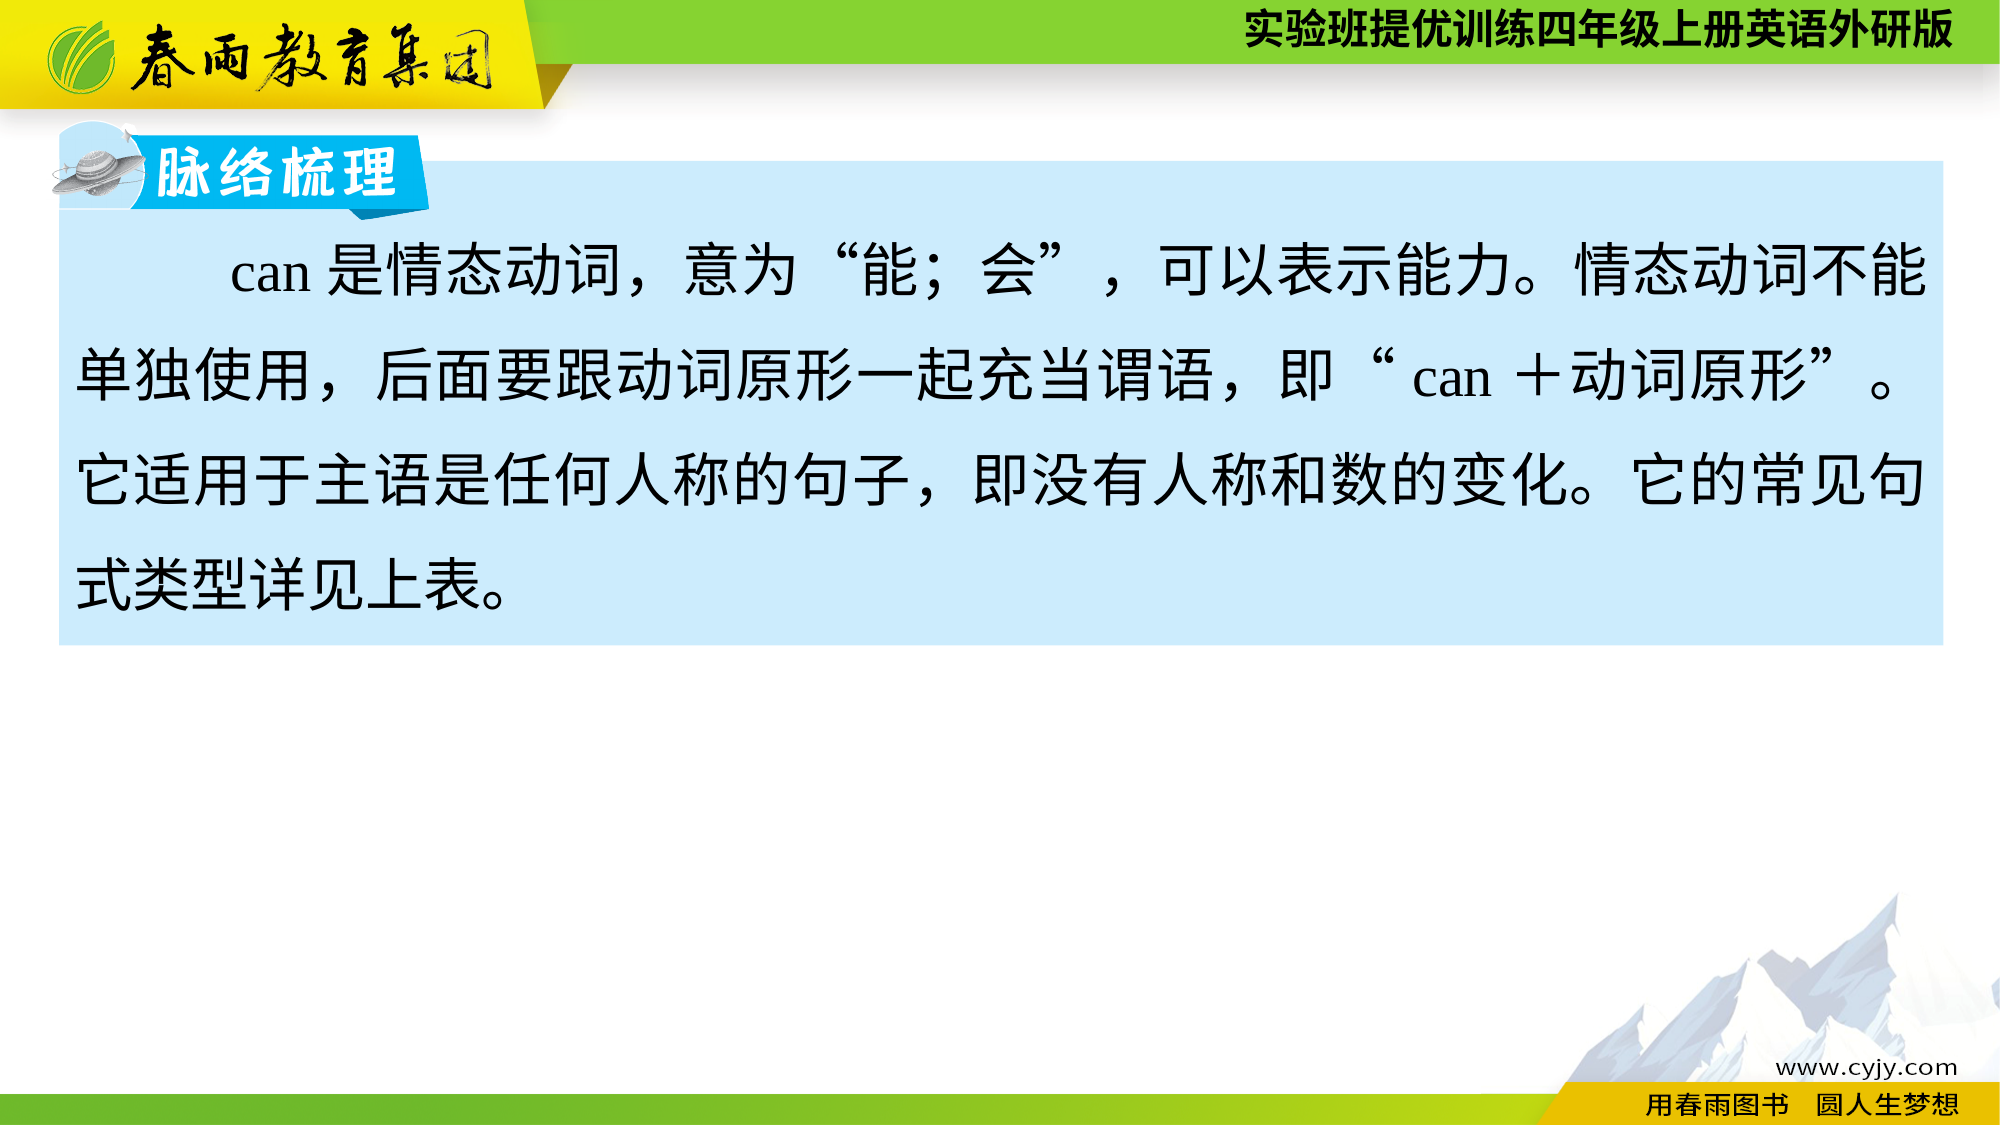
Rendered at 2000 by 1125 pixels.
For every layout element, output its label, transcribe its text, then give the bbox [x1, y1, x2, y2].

picture [0, 0, 2000, 1125]
list can是情态动词，意为“能；会”，可以表示能力。情态动词不能单独使用，后面要跟动词原形一起充当谓语，即“can＋动词原形”。它适用于主语是任何人称的句子，即没有人称和数的变化。它的常见句式类型详见上表。 [59, 160, 1944, 646]
